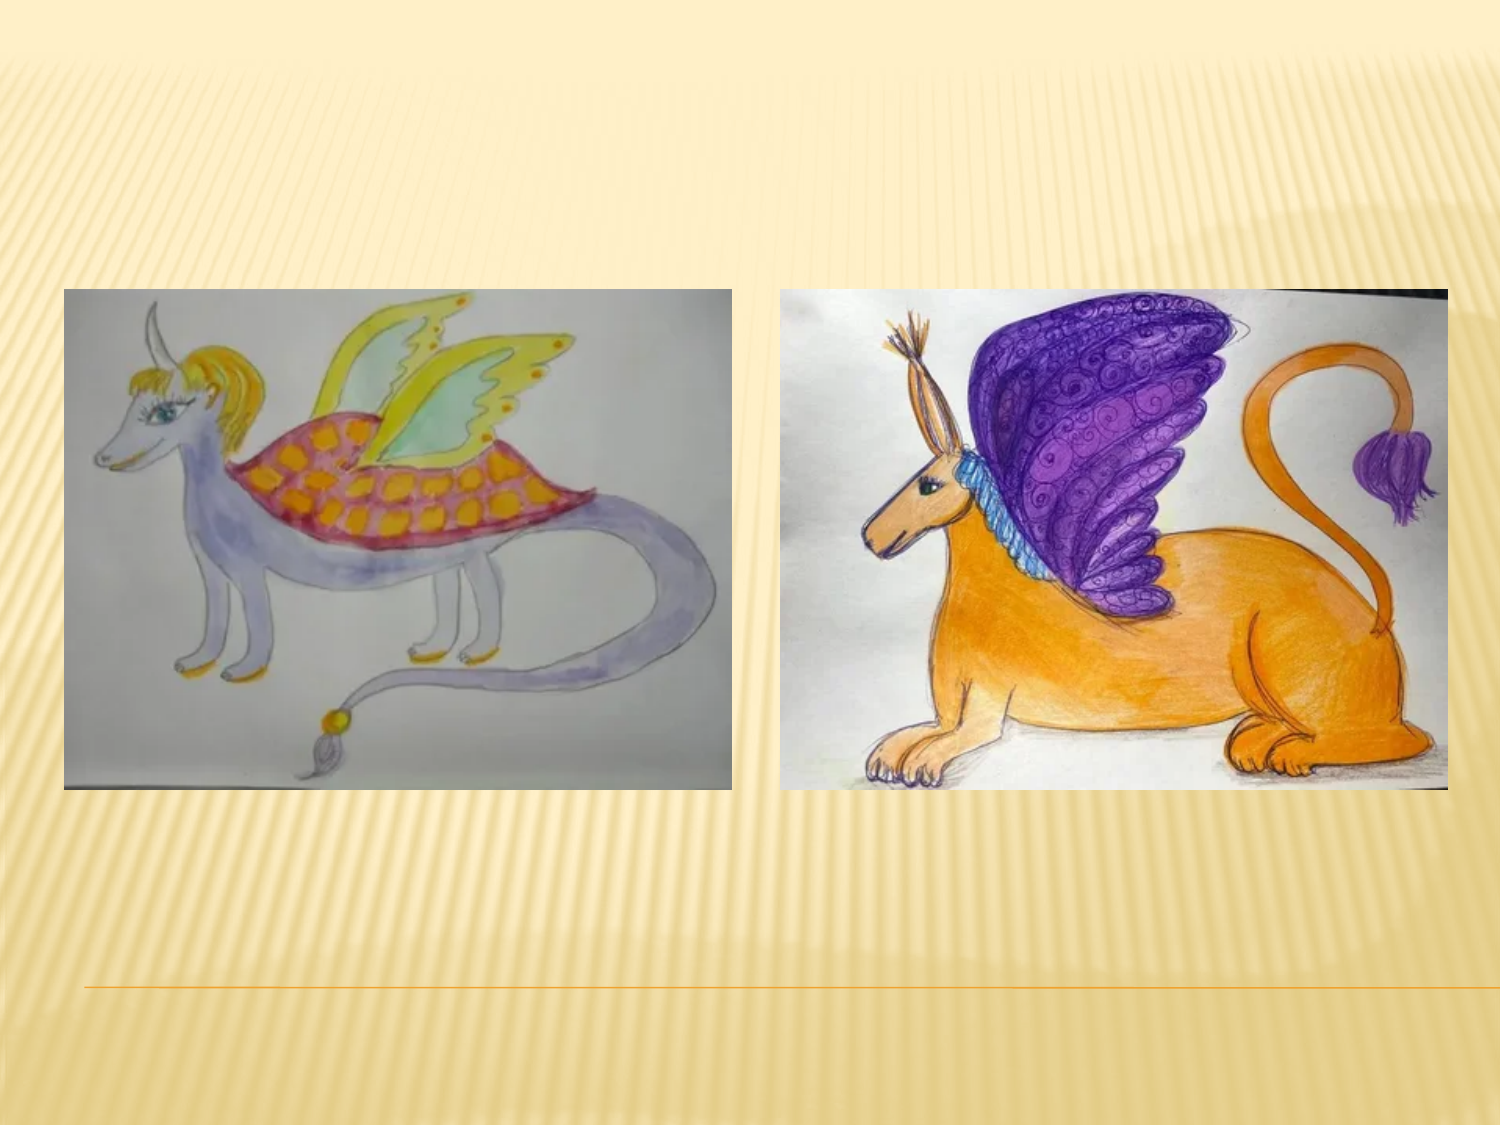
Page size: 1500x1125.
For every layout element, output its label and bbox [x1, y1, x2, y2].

list [64, 288, 732, 790]
list [780, 288, 1449, 790]
